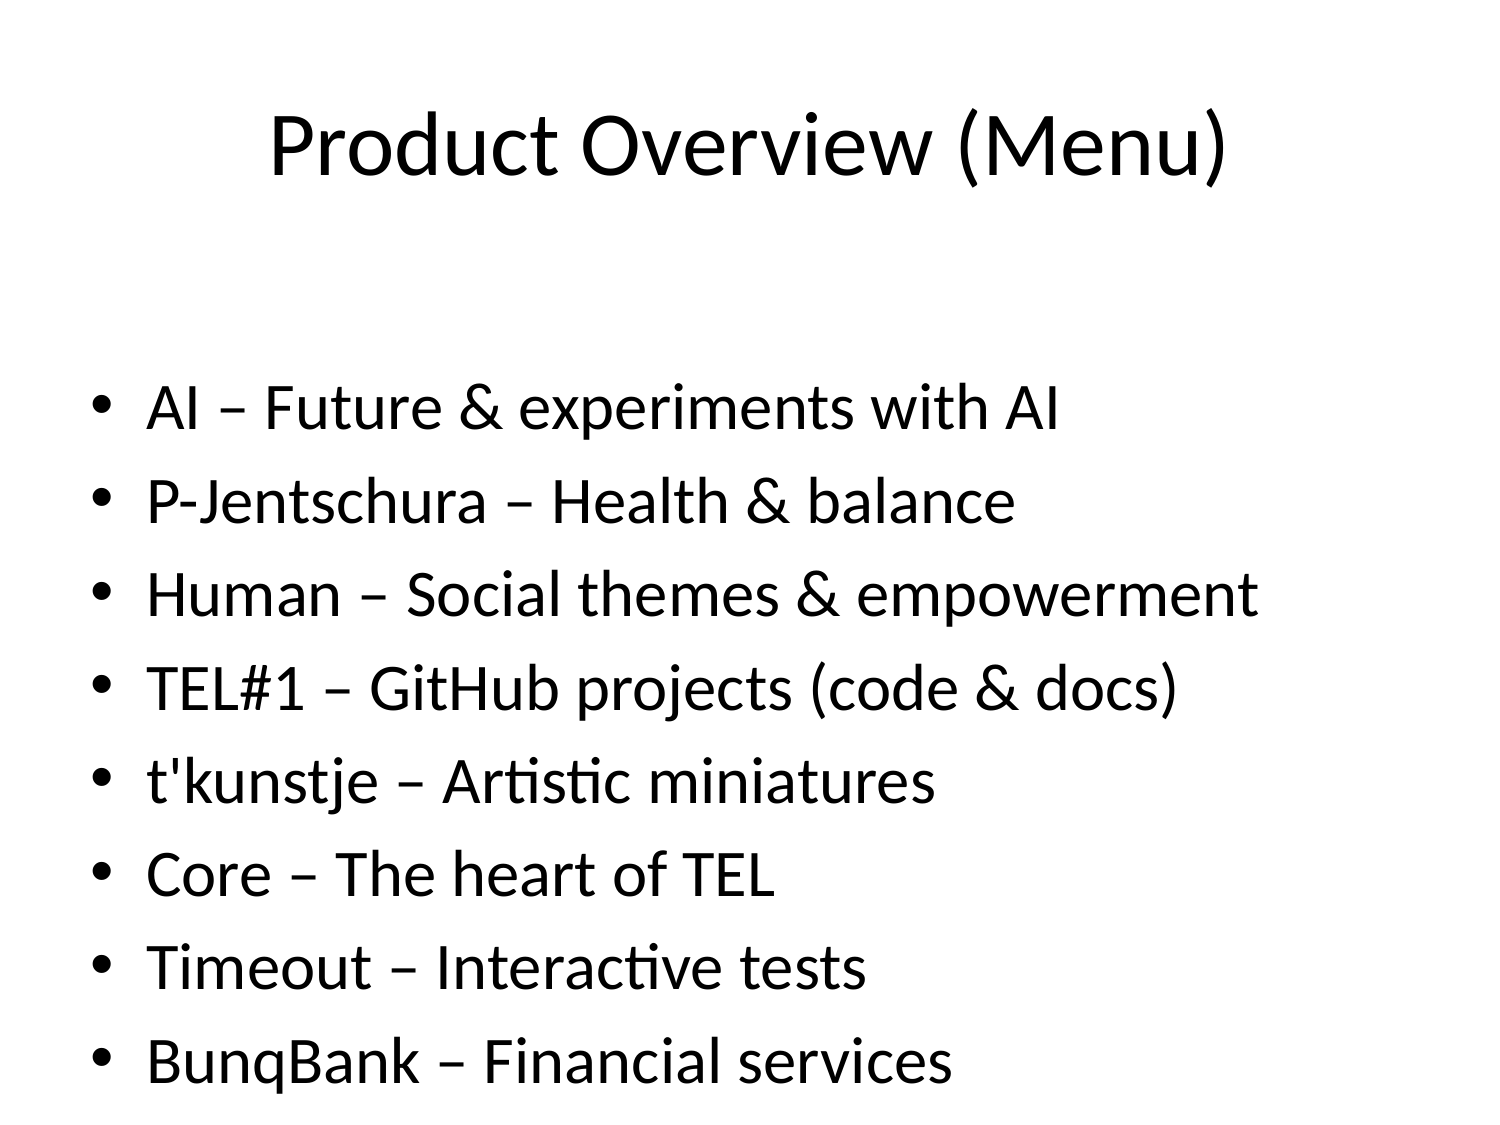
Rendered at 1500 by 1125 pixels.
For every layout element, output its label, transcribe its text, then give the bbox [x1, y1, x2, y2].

list AI – Future & experiments with AI P-Jentschura – Health & balance Human – Social themes & empowerment TEL#1 – GitHub projects (code & docs) t'kunstje – Artistic miniatures Core – The heart of TEL Timeout – Interactive tests BunqBank – Financial services Wonderworld – YouTube video art H10 / Meer RIBW – Social institutions Servicesoftware – Applications & tools EXPO – Digital exhibitions ????? – Open creative space [75, 262, 1425, 1005]
title Product Overview (Menu) [75, 45, 1425, 233]
